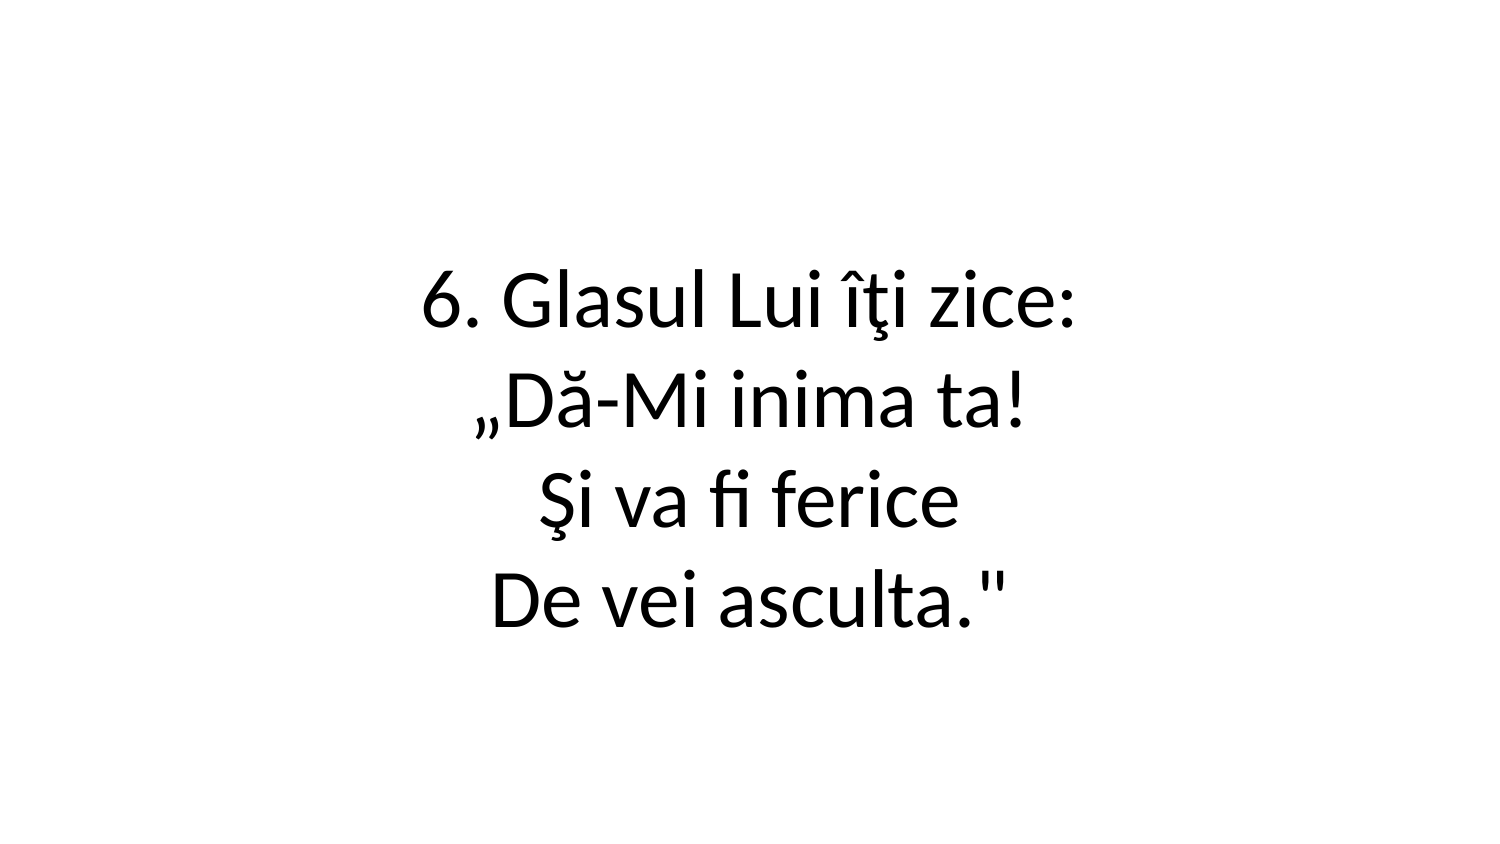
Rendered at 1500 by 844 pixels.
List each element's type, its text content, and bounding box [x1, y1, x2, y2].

text_box 6. Glasul Lui îţi zice: „Dă-Mi inima ta! Şi va fi ferice De vei asculta." [405, 192, 1095, 652]
